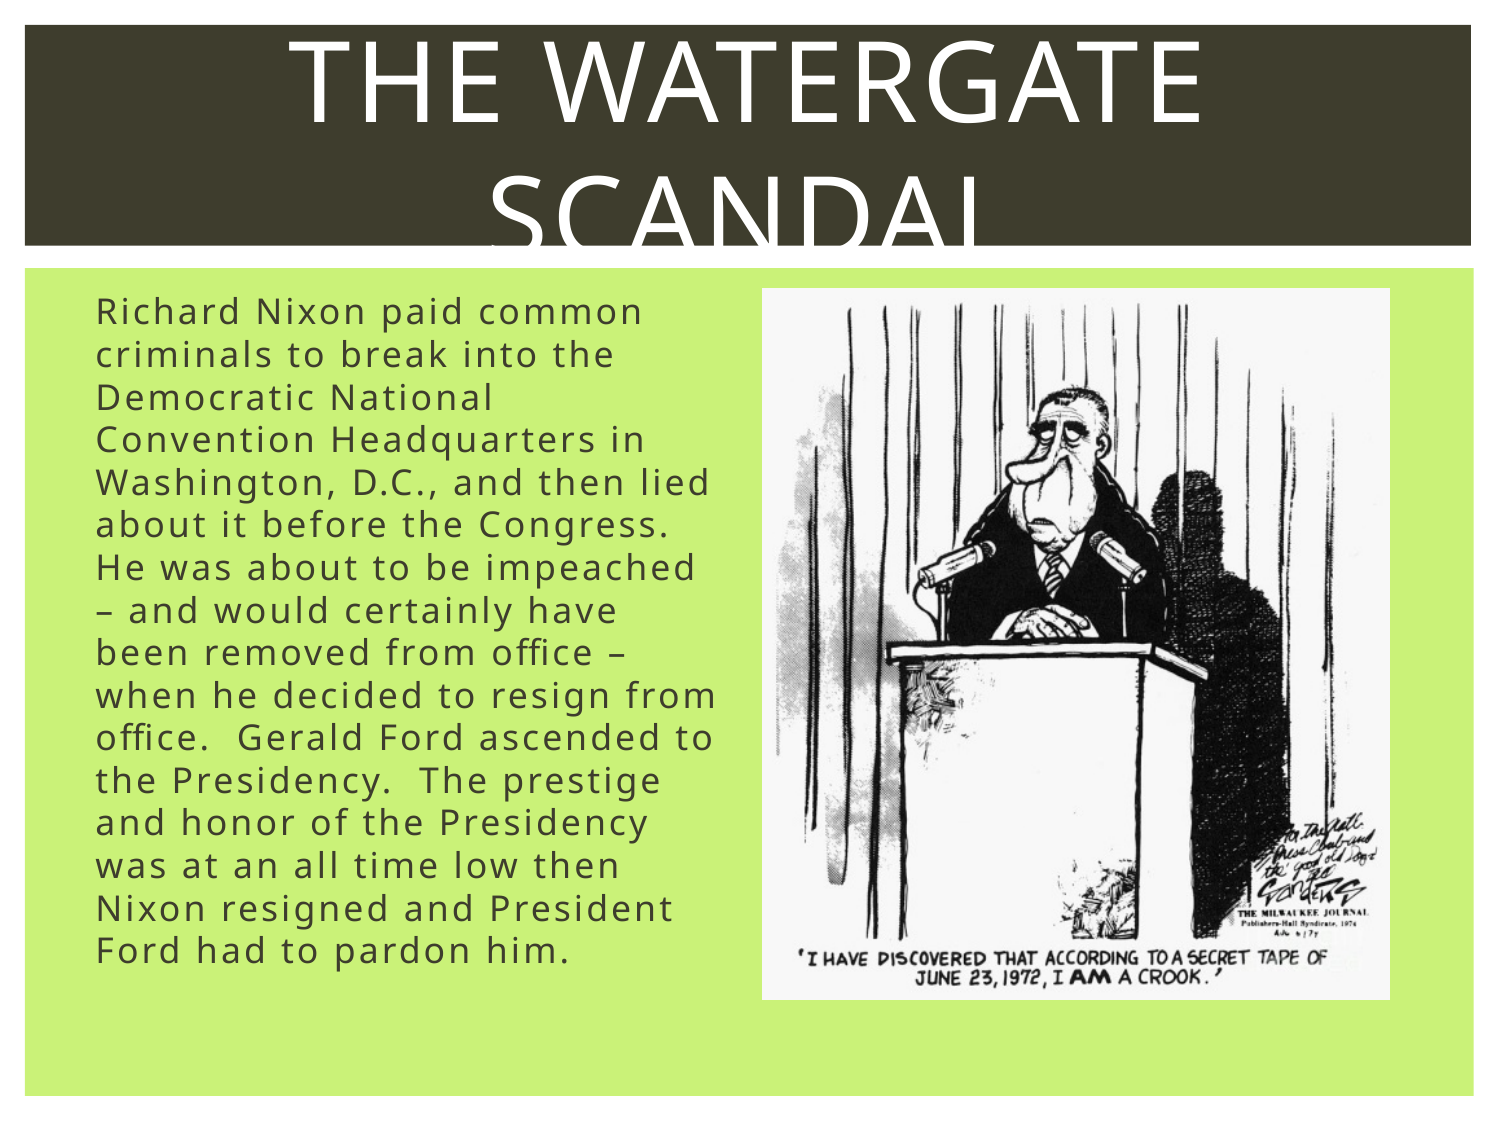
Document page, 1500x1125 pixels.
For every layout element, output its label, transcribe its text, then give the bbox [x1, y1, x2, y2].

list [762, 288, 1390, 1001]
list Richard Nixon paid common criminals to break into the Democratic National Convention Headquarters in Washington, D.C., and then lied about it before the Congress. He was about to be impeached – and would certainly have been removed from office – when he decided to resign from office. Gerald Ford ascended to the Presidency. The prestige and honor of the Presidency was at an all time low then Nixon resigned and President Ford had to pardon him. [75, 281, 738, 1005]
title The watergate Scandal [62, 58, 1438, 232]
